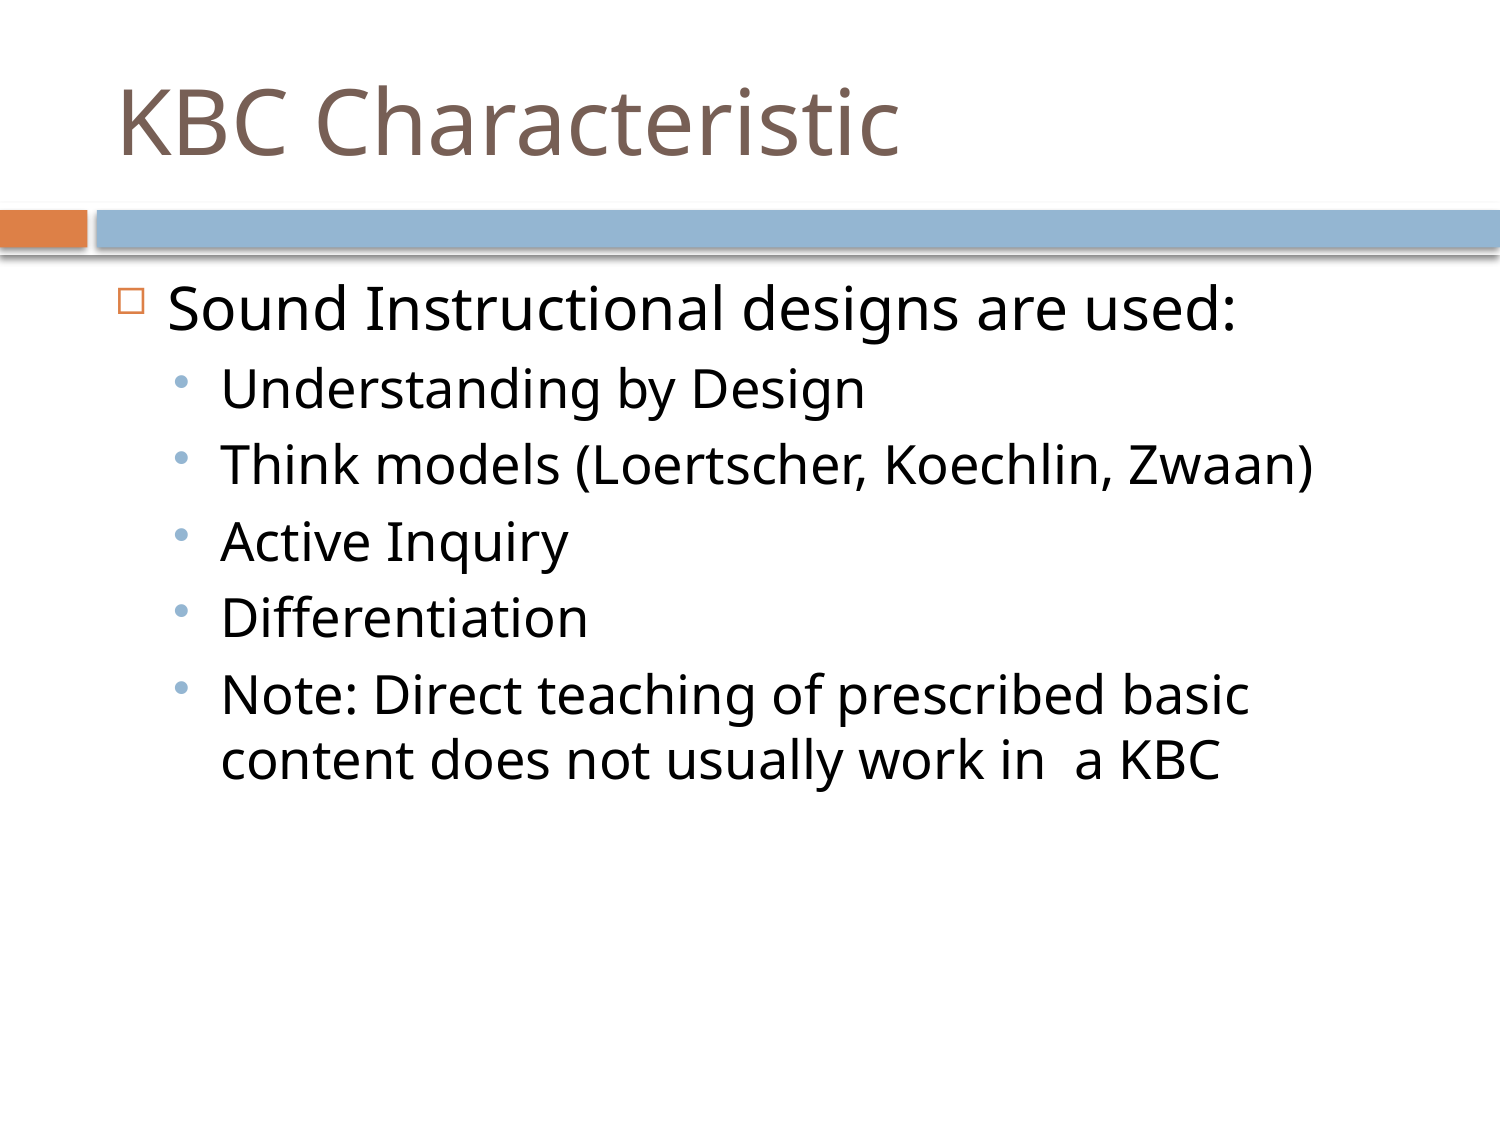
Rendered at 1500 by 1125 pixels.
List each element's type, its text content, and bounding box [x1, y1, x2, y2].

title KBC Characteristic [100, 37, 1438, 200]
list Sound Instructional designs are used: Understanding by Design Think models (Loertscher, Koechlin, Zwaan) Active Inquiry Differentiation Note: Direct teaching of prescribed basic content does not usually work in a KBC [100, 262, 1438, 1000]
